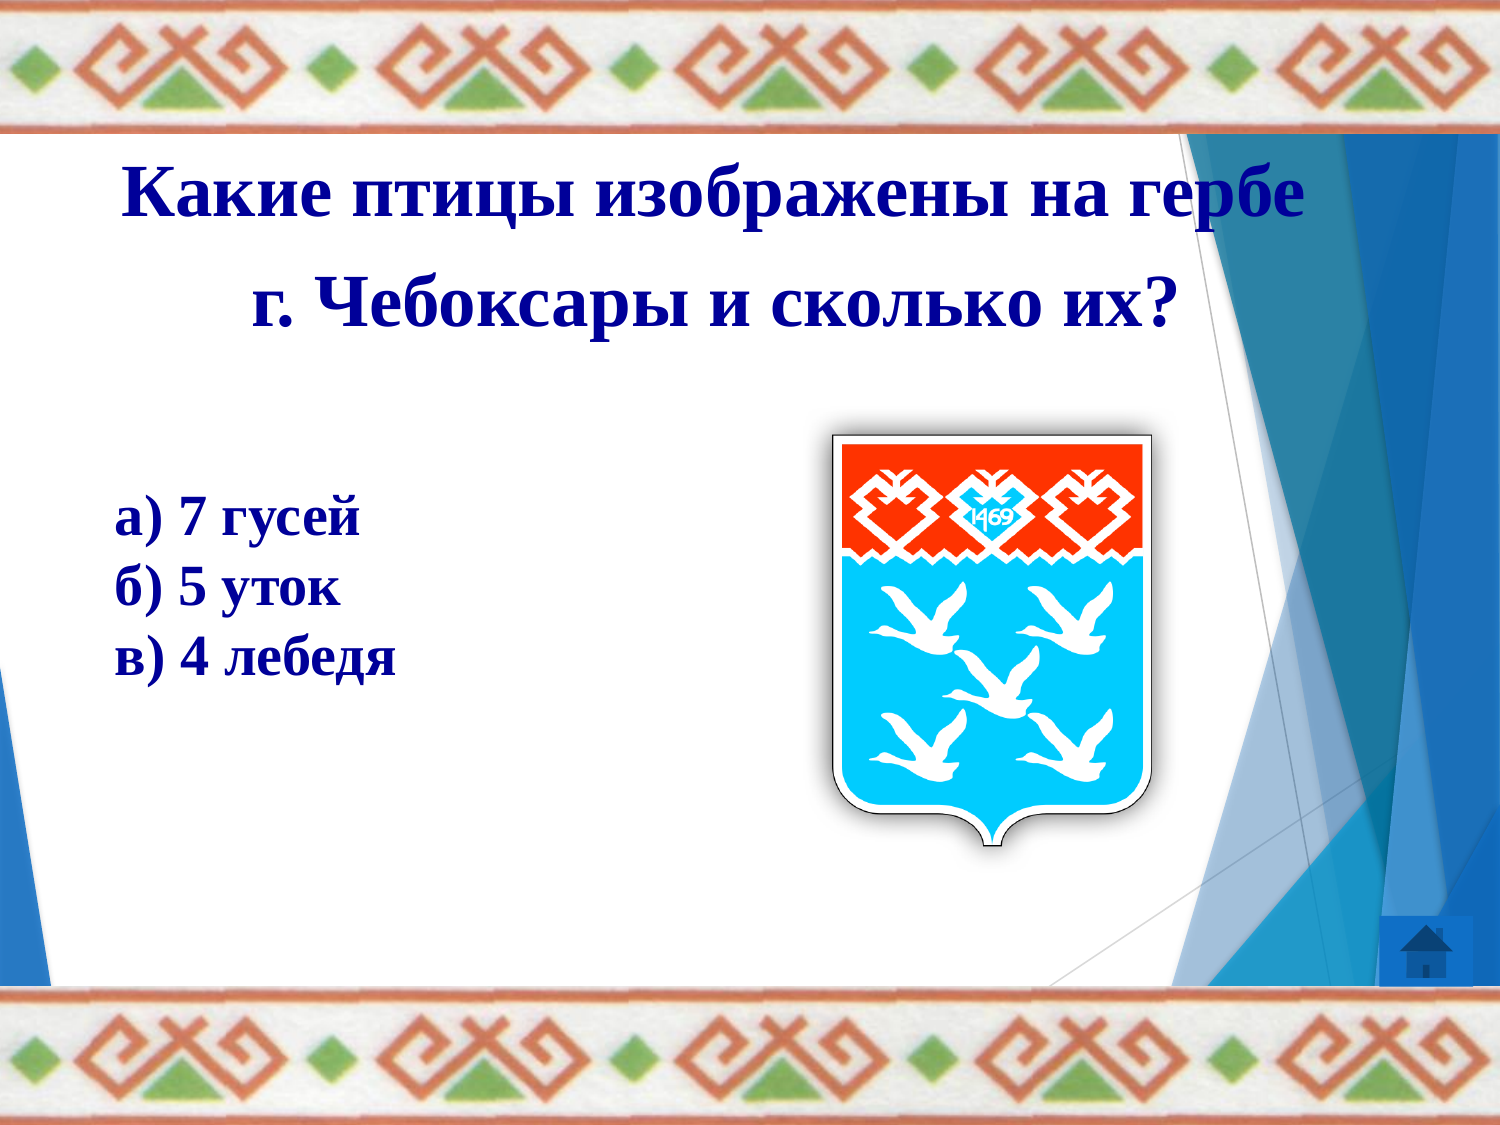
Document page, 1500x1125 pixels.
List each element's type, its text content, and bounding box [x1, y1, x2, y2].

picture [0, 0, 1500, 135]
list Какие птицы изображены на гербе г. Чебоксары и сколько их? [41, 143, 1392, 374]
picture [0, 986, 1500, 1125]
text_box а) 7 гусей б) 5 уток в) 4 лебедя [100, 470, 467, 765]
text_box [1379, 915, 1474, 985]
picture [832, 431, 1152, 848]
